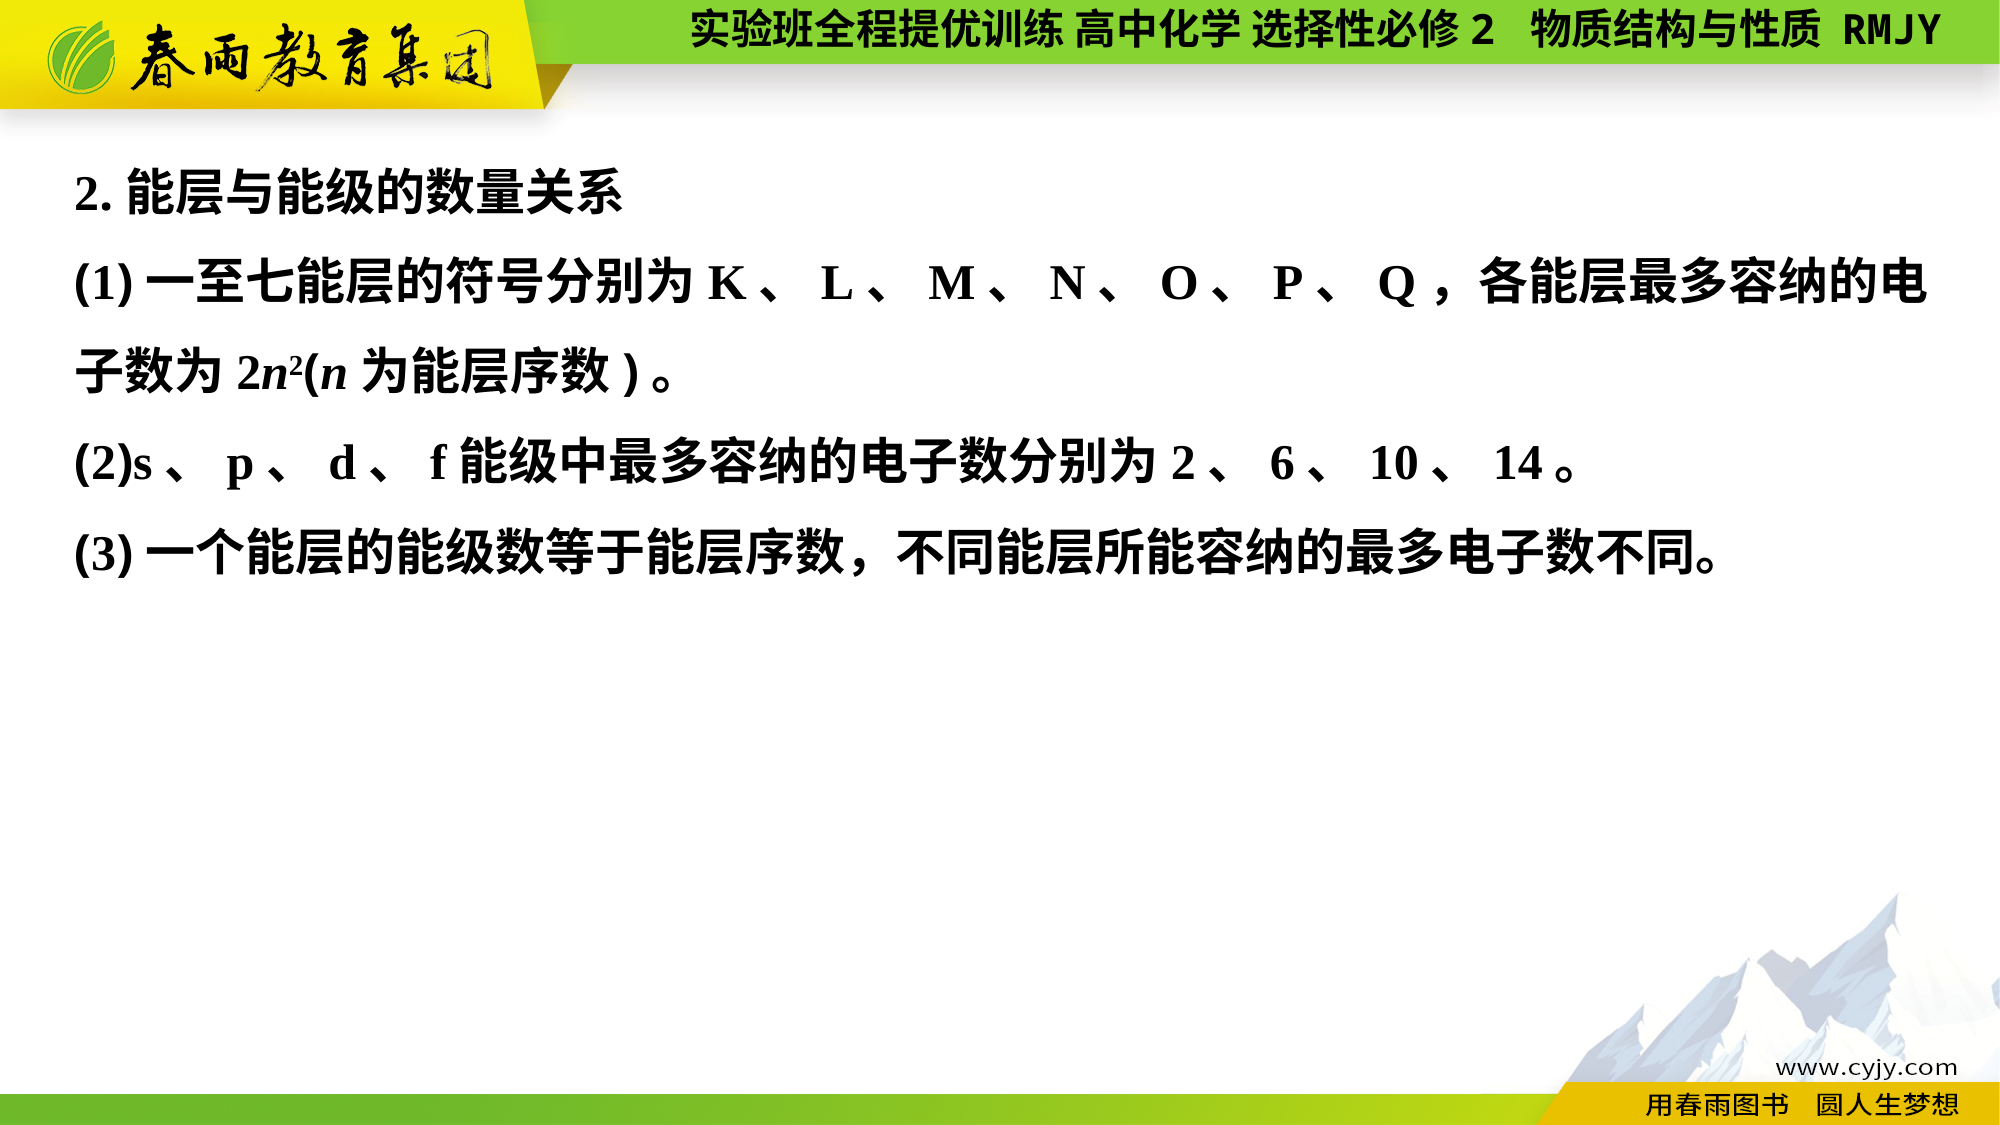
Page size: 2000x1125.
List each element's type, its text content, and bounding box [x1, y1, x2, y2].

list 2.能层与能级的数量关系 (1)一至七能层的符号分别为K、L、M、N、O、P、Q，各能层最多容纳的电子数为2n2(n为能层序数)。 (2)s、p、d、f能级中最多容纳的电子数分别为2、6、10、14。 (3)一个能层的能级数等于能层序数，不同能层所能容纳的最多电子数不同。 [59, 122, 1944, 581]
picture [0, 0, 2000, 1125]
